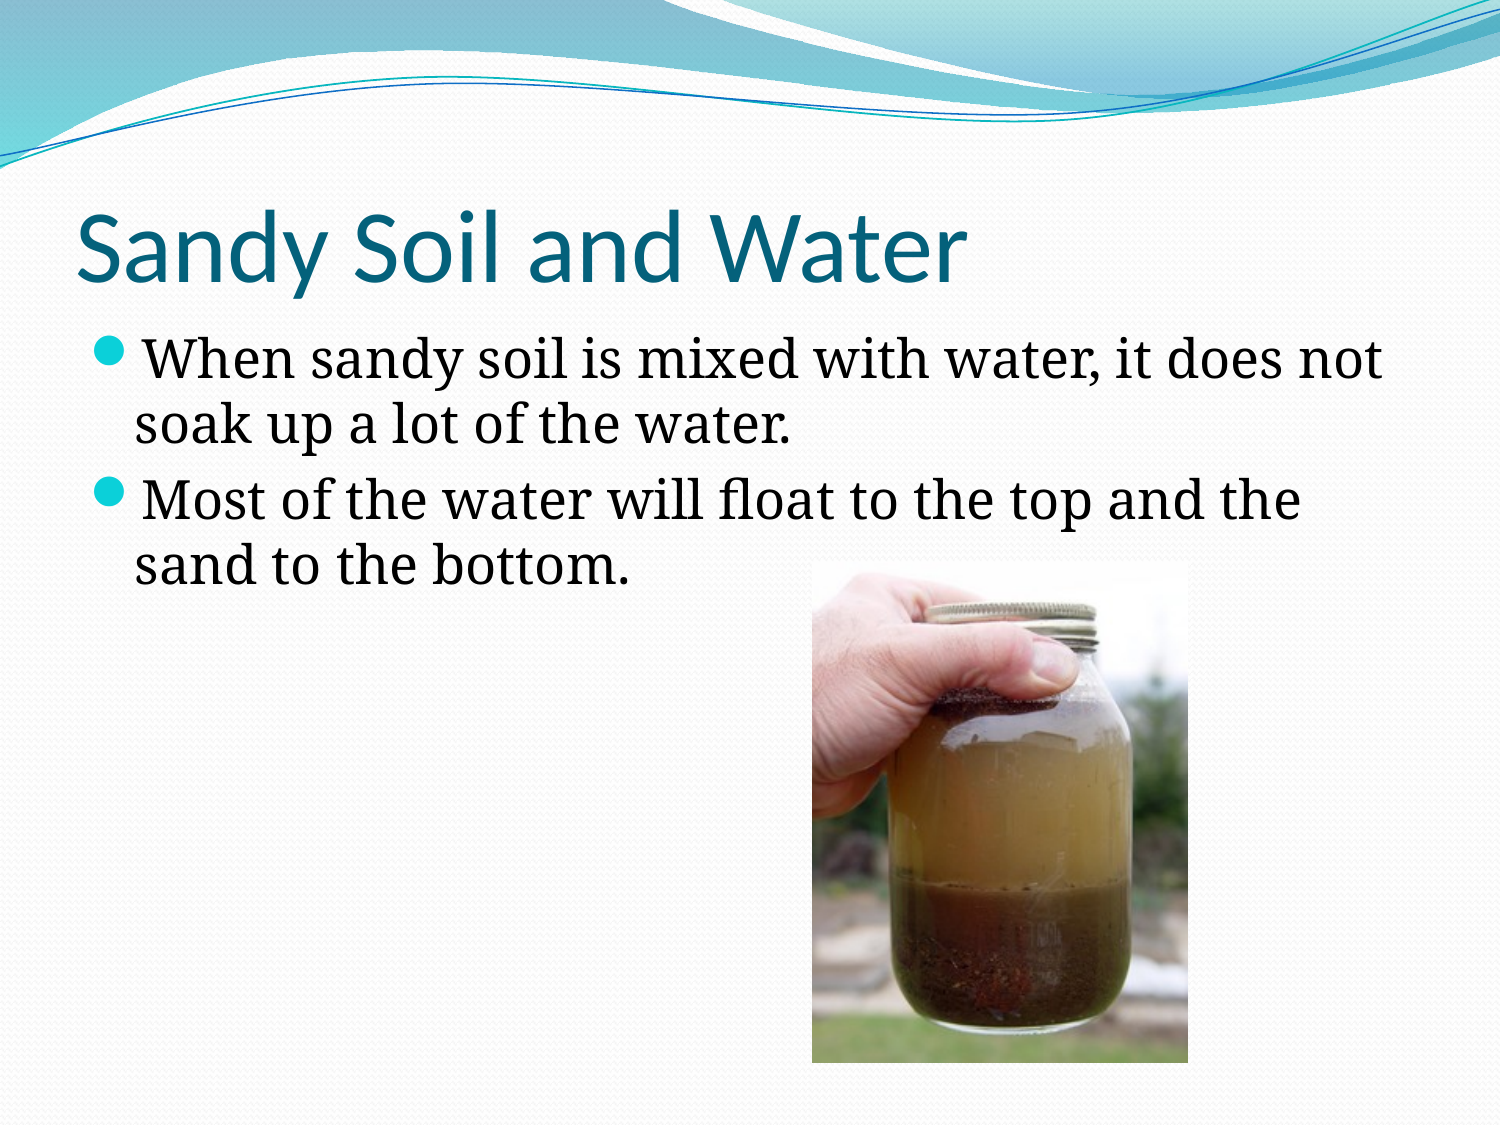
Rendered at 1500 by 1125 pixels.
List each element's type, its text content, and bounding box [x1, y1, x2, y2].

picture [812, 562, 1188, 1063]
title Sandy Soil and Water [75, 115, 1425, 303]
list When sandy soil is mixed with water, it does not soak up a lot of the water. Most of the water will float to the top and the sand to the bottom. [75, 317, 1425, 1038]
